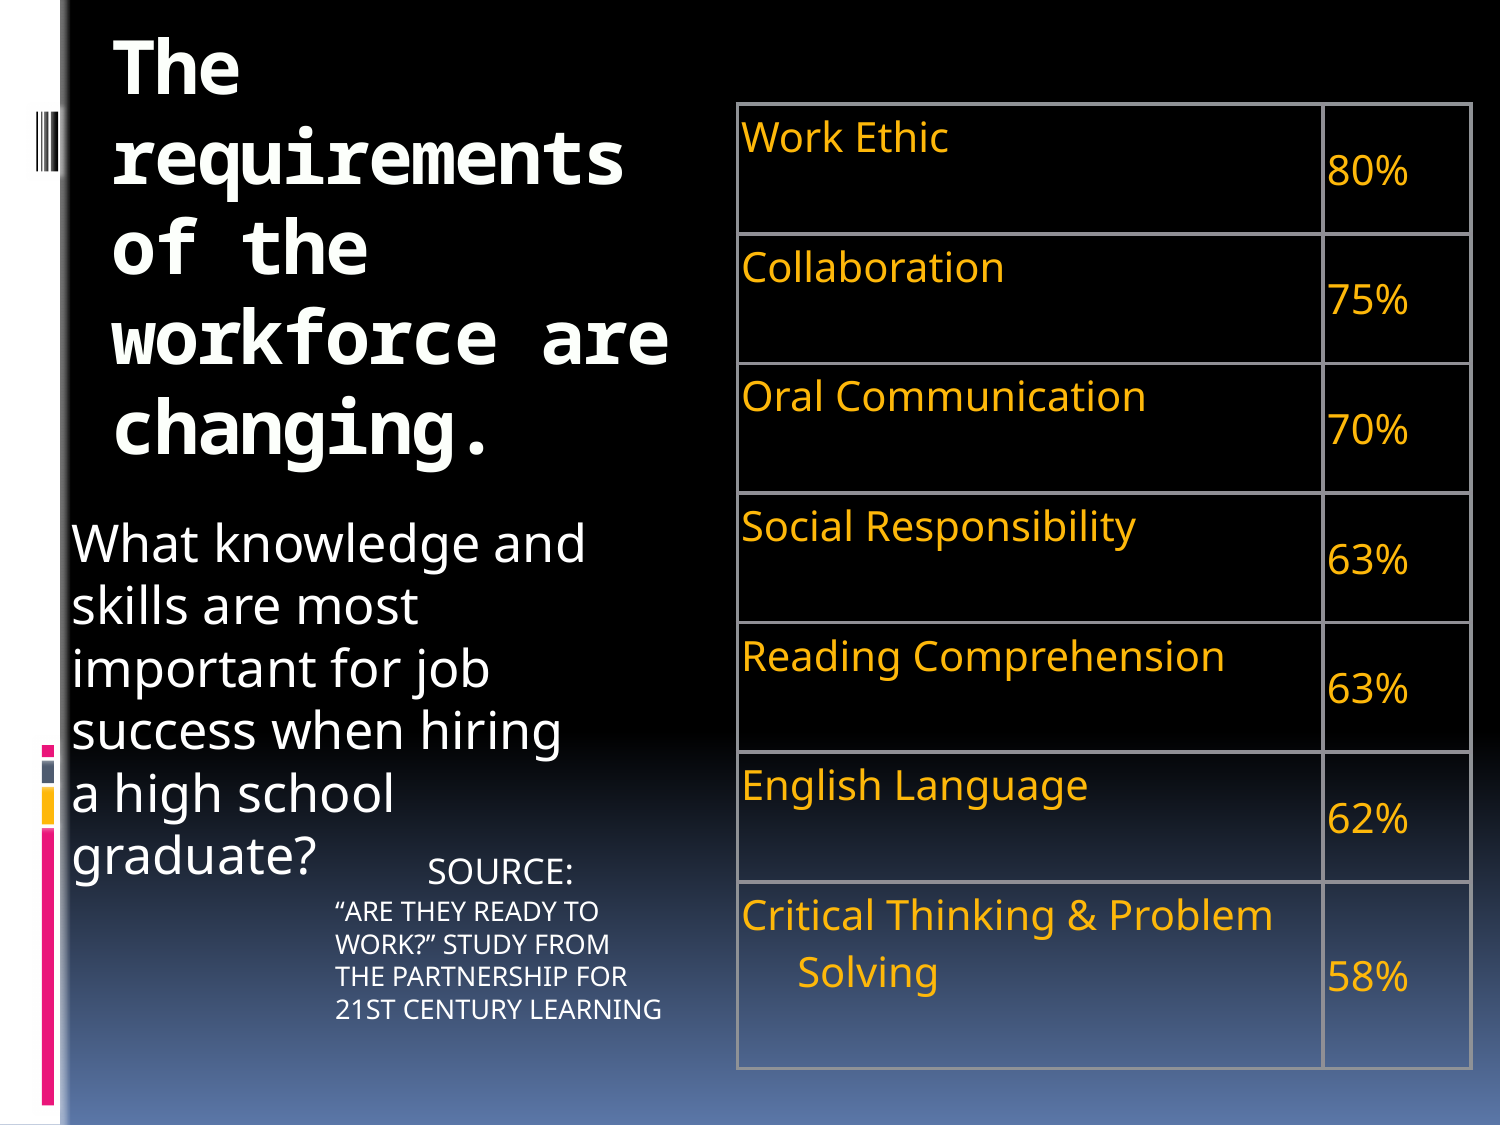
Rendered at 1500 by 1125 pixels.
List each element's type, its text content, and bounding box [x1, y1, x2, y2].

text_box What knowledge and skills are most important for job success when hiring a high school graduate? [71, 501, 592, 894]
table_cell English Language [739, 754, 1321, 880]
table_cell 63% [1325, 495, 1469, 621]
table_cell 63% [1325, 624, 1469, 750]
table_cell 70% [1325, 365, 1469, 491]
table_cell 58% [1325, 884, 1469, 1067]
table_cell 75% [1325, 236, 1469, 362]
table_cell Social Responsibility [739, 495, 1321, 621]
text_box SOURCE: [427, 848, 584, 889]
text_box “ARE THEY READY TO WORK?” STUDY FROM THE PARTNERSHIP FOR 21ST CENTURY LEARNING [334, 889, 688, 1030]
table_cell Reading Comprehension [739, 624, 1321, 750]
table_cell Oral Communication [739, 365, 1321, 491]
table_cell Critical Thinking & Problem Solving [739, 884, 1321, 1067]
table_cell 62% [1325, 754, 1469, 880]
table_header 80% [1325, 106, 1469, 232]
title The requirements of the workforce are changing. [49, 12, 688, 294]
table_header Work Ethic [739, 106, 1321, 232]
table_cell Collaboration [739, 236, 1321, 362]
